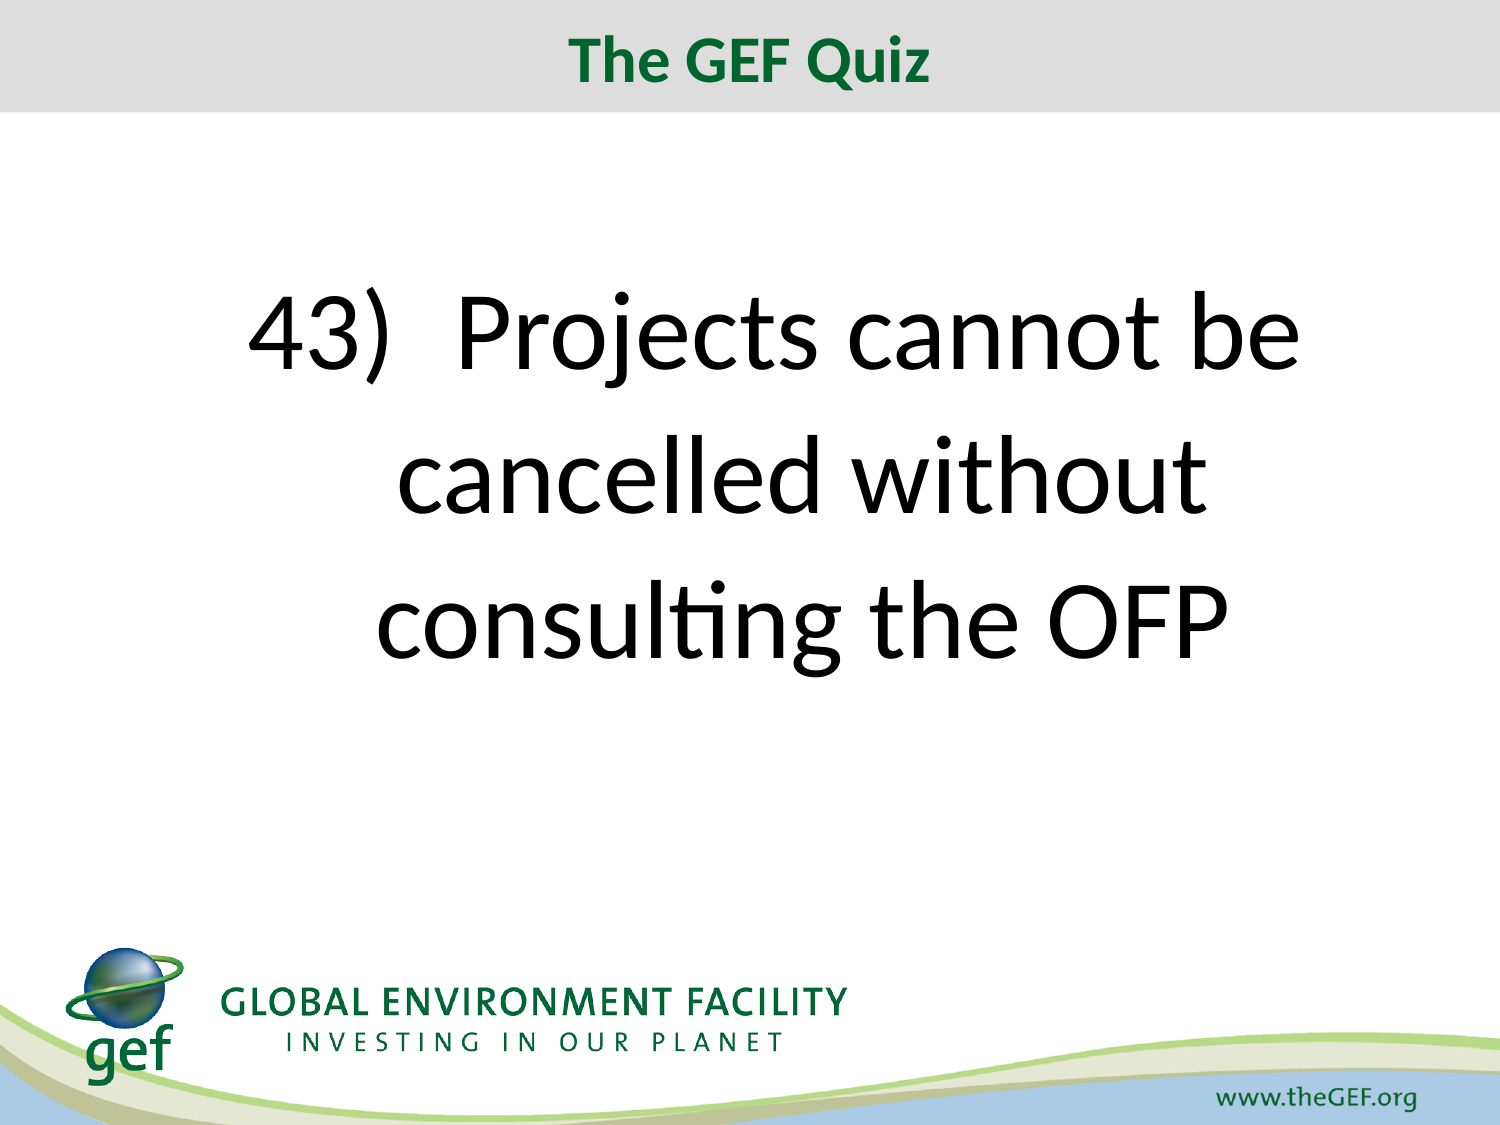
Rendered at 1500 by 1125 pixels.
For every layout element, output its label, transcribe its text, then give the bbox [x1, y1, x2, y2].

title 43) Projects cannot be cancelled without consulting the OFP [100, 148, 1451, 870]
picture [0, 920, 1500, 1125]
text_box The GEF Quiz [0, 0, 1500, 113]
